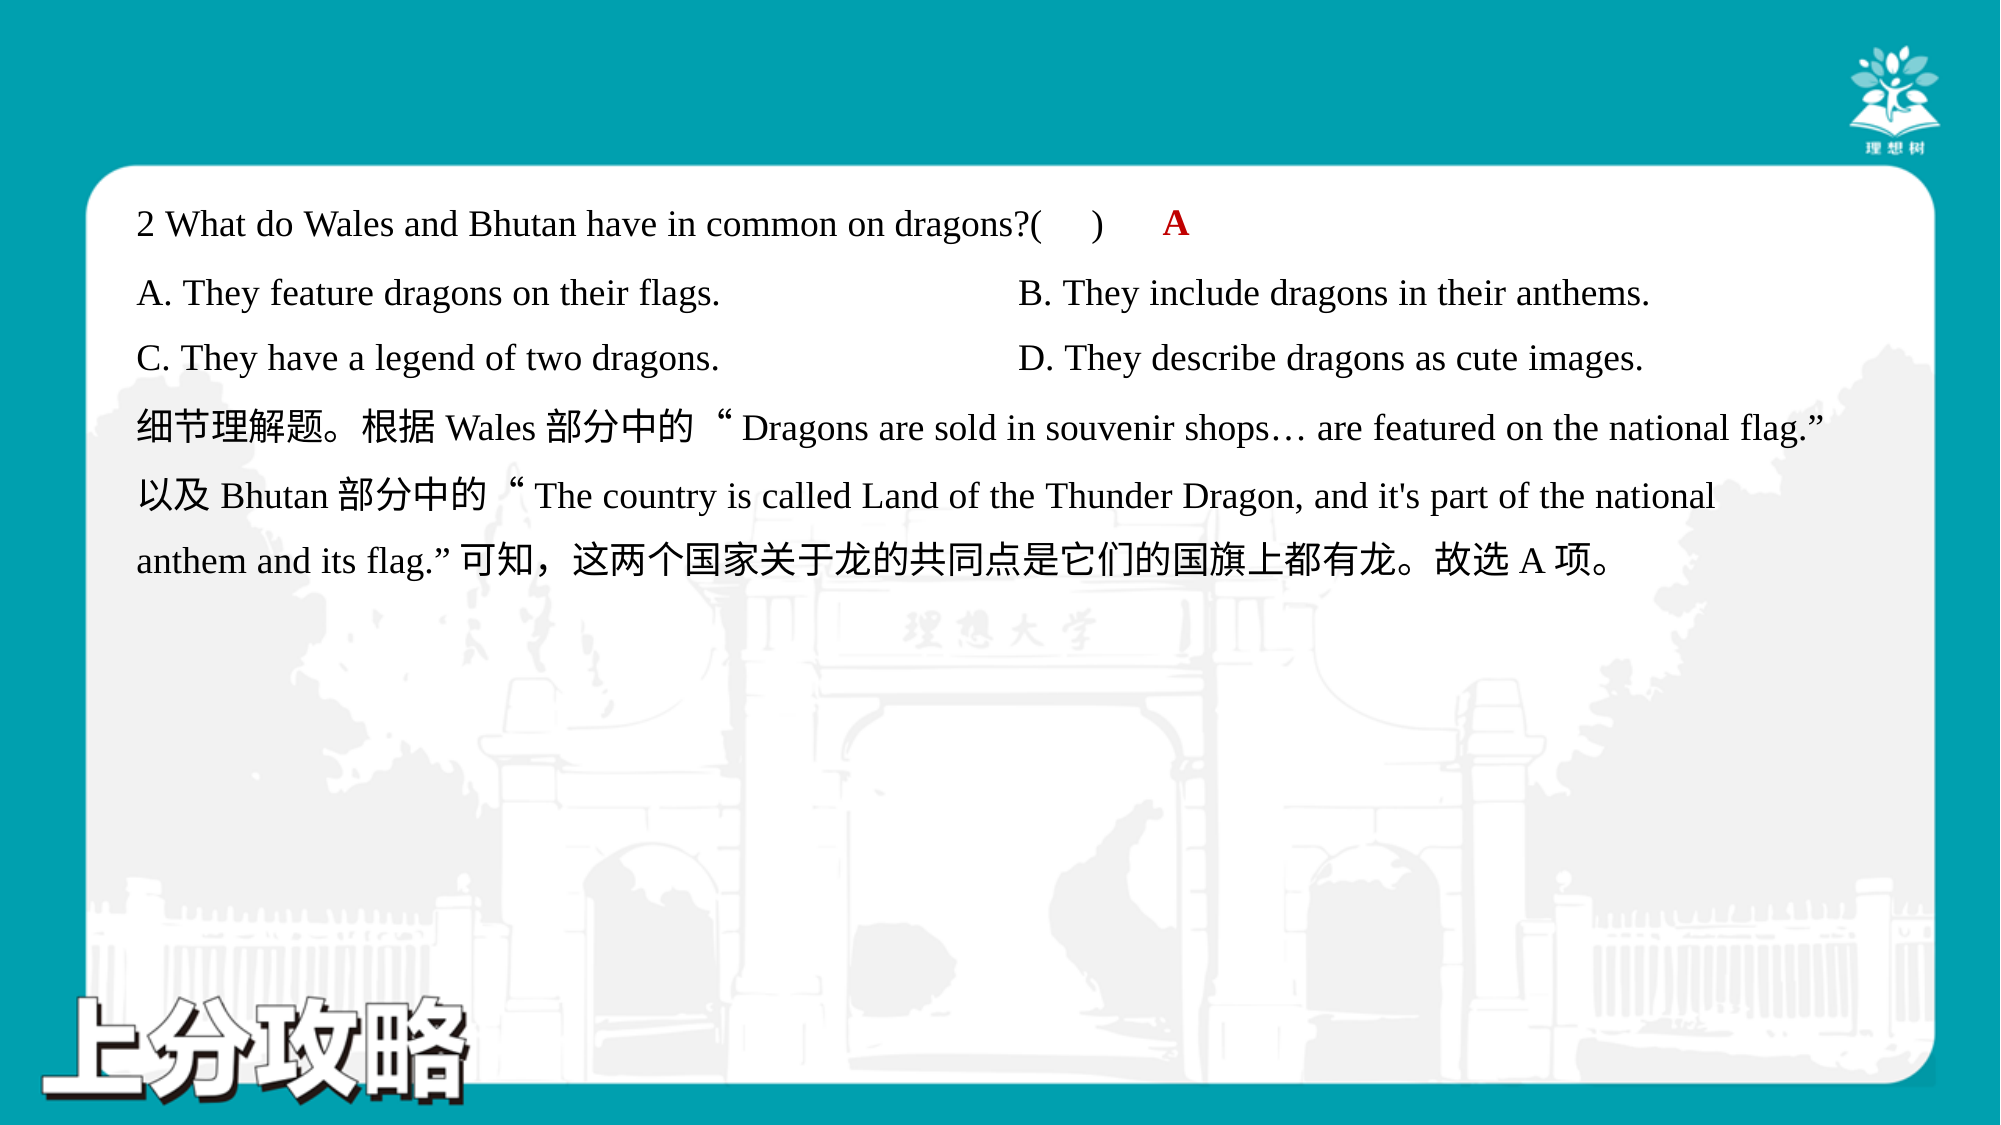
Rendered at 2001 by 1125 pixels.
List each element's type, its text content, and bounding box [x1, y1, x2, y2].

text_box 2 What do Wales and Bhutan have in common on dragons?( ) [136, 176, 1865, 237]
text_box A. They feature dragons on their flags. B. They include dragons in their anthems. C. They have a legend of two dragons. D. They describe dragons as cute images. [136, 244, 1865, 371]
picture [0, 0, 2000, 1125]
text_box 细节理解题。根据Wales部分中的“Dragons are sold in souvenir shops… are featured on the national flag.” 以及Bhutan部分中的“The country is called Land of the Thunder Dragon, and it's part of the national anthem and its flag.”可知，这两个国家关于龙的共同点是它们的国旗上都有龙。故选A项。 [136, 379, 1865, 575]
text_box A [1148, 176, 1204, 236]
